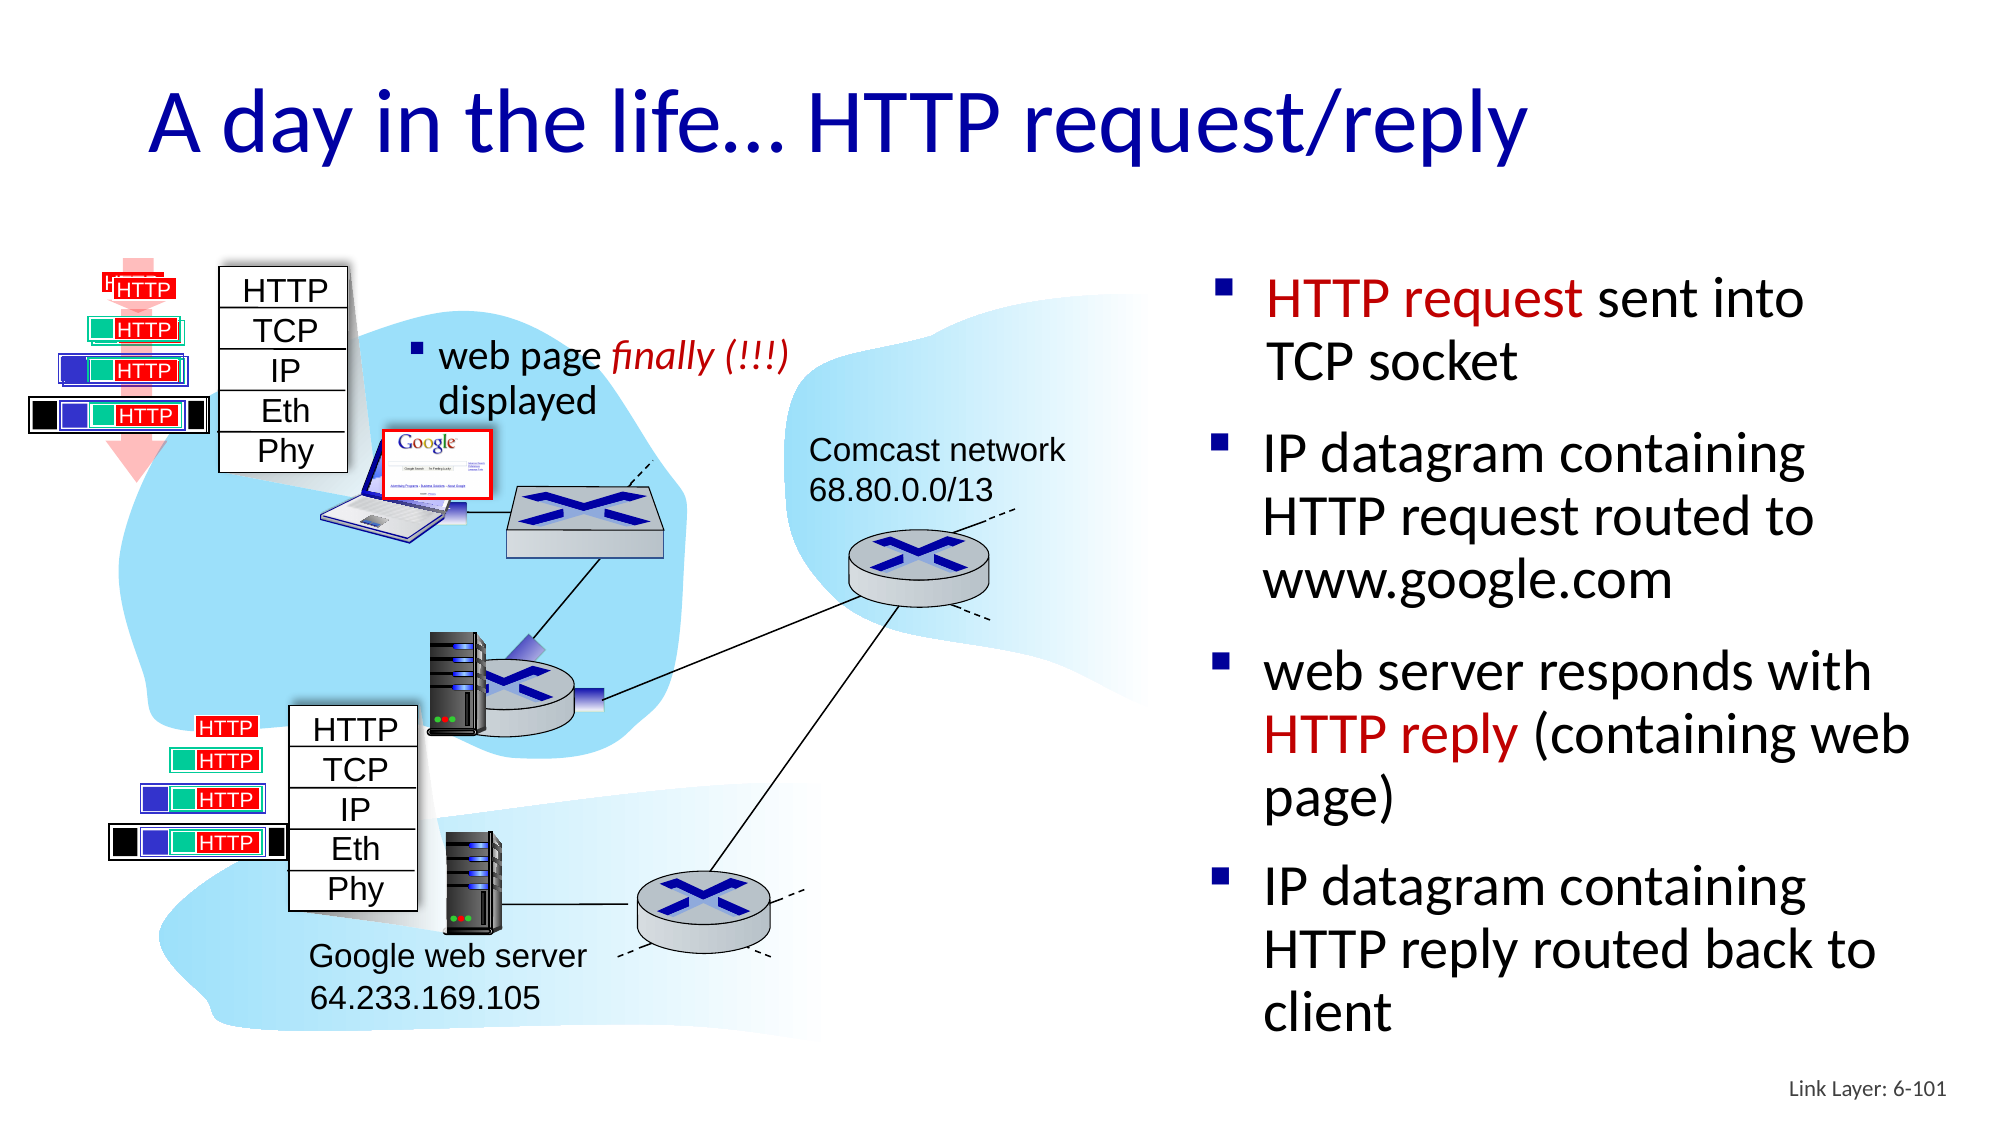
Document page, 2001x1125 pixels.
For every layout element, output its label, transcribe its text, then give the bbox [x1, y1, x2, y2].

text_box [506, 486, 664, 559]
text_box HTTP request sent into TCP socket [1195, 259, 1915, 414]
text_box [427, 632, 487, 736]
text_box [109, 822, 287, 863]
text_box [287, 700, 447, 933]
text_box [848, 529, 989, 608]
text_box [31, 436, 209, 483]
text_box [29, 268, 207, 436]
slide_number Link Layer: 6-101 [1512, 1056, 1963, 1117]
text_box IP datagram containing HTTP request routed to www.google.com [1191, 414, 1940, 577]
text_box Google web server [293, 926, 603, 982]
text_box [443, 832, 503, 935]
text_box [388, 310, 532, 326]
text_box 64.233.169.105 [295, 982, 557, 1024]
title A day in the life… HTTP request/reply [133, 49, 1938, 197]
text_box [637, 871, 771, 954]
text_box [771, 889, 805, 909]
text_box [159, 783, 1187, 1047]
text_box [447, 659, 575, 737]
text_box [949, 509, 1016, 535]
text_box Comcast network 68.80.0.0/13 [794, 421, 1091, 516]
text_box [319, 439, 470, 547]
text_box IP datagram containing HTTP reply routed back to client [1192, 847, 1909, 936]
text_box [89, 258, 174, 268]
text_box [575, 688, 605, 712]
text_box [506, 634, 546, 659]
text_box web server responds with HTTP reply (containing web page) [1192, 633, 1985, 795]
text_box web page finally (!!!) displayed [384, 326, 811, 415]
text_box [118, 327, 688, 759]
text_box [617, 937, 666, 957]
picture [384, 431, 490, 497]
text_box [924, 594, 991, 620]
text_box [217, 261, 378, 502]
text_box [784, 294, 1352, 718]
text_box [109, 706, 287, 822]
